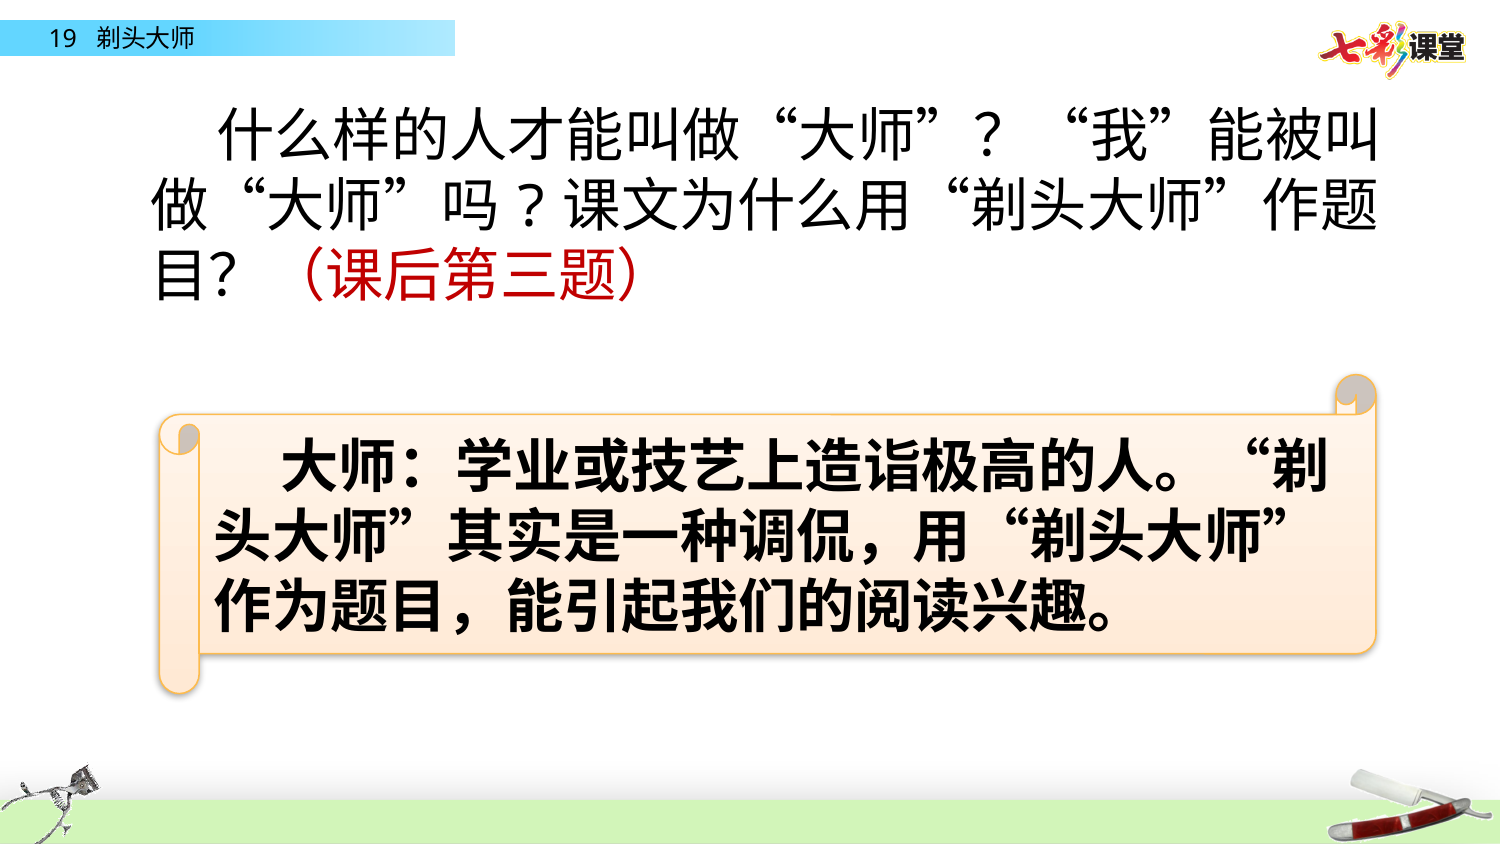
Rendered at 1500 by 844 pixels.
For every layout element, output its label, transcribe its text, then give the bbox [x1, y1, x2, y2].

picture [1316, 20, 1468, 80]
picture [1306, 732, 1499, 844]
picture [0, 730, 122, 844]
text_box 什么样的人才能叫做“大师”？“我”能被叫做“大师”吗?课文为什么用“剃头大师”作题目？（课后第三题） [135, 91, 1412, 316]
text_box 大师：学业或技艺上造诣极高的人。“剃头大师”其实是一种调侃，用“剃头大师”作为题目，能引起我们的阅读兴趣。 [158, 373, 1377, 695]
